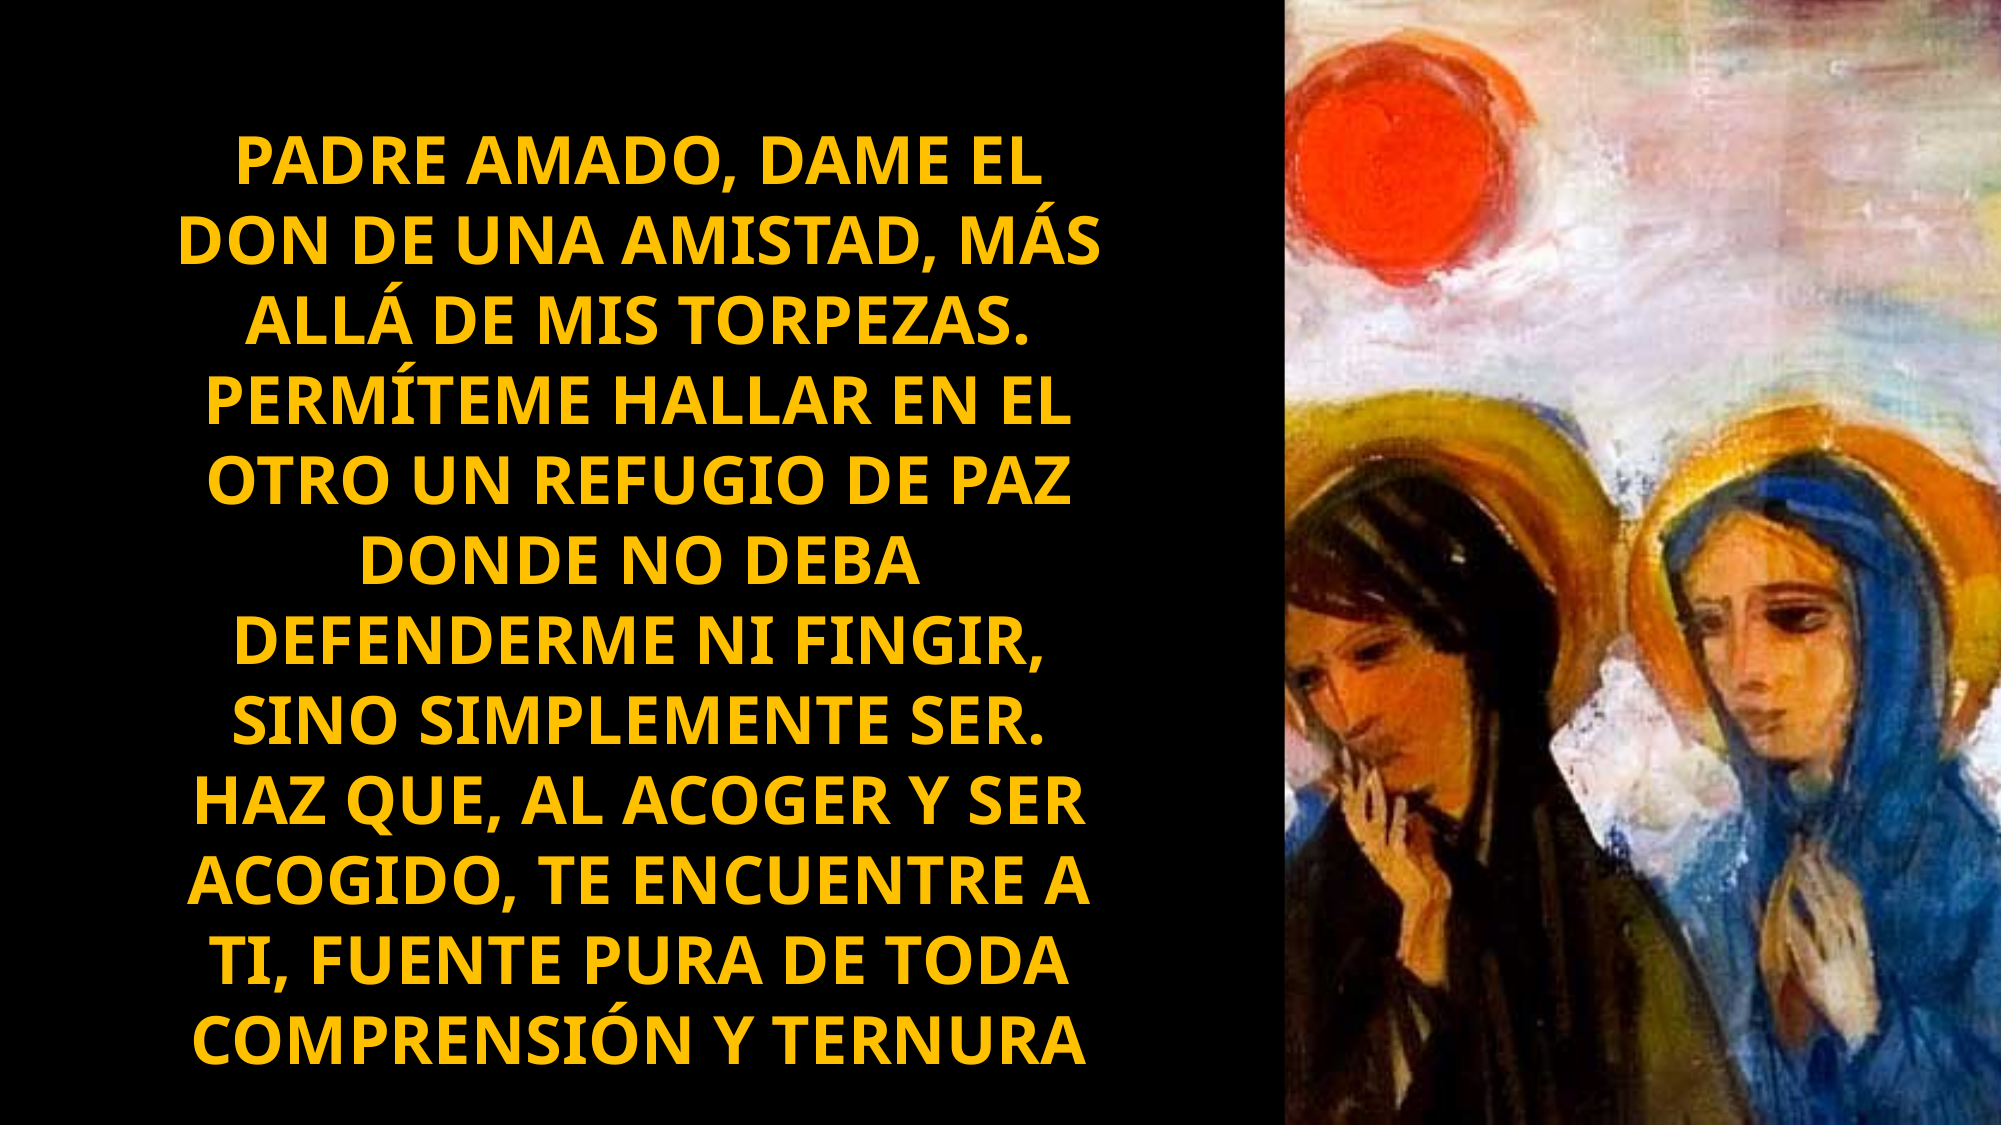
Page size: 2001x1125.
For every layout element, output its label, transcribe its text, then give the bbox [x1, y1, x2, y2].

picture [1283, 0, 2001, 1125]
text_box PADRE AMADO, DAME EL DON DE UNA AMISTAD, MÁS ALLÁ DE MIS TORPEZAS. PERMÍTEME HALLAR EN EL OTRO UN REFUGIO DE PAZ DONDE NO DEBA DEFENDERME NI FINGIR, SINO SIMPLEMENTE SER. HAZ QUE, AL ACOGER Y SER ACOGIDO, TE ENCUENTRE A TI, FUENTE PURA DE TODA COMPRENSIÓN Y TERNURA [146, 110, 1132, 1085]
